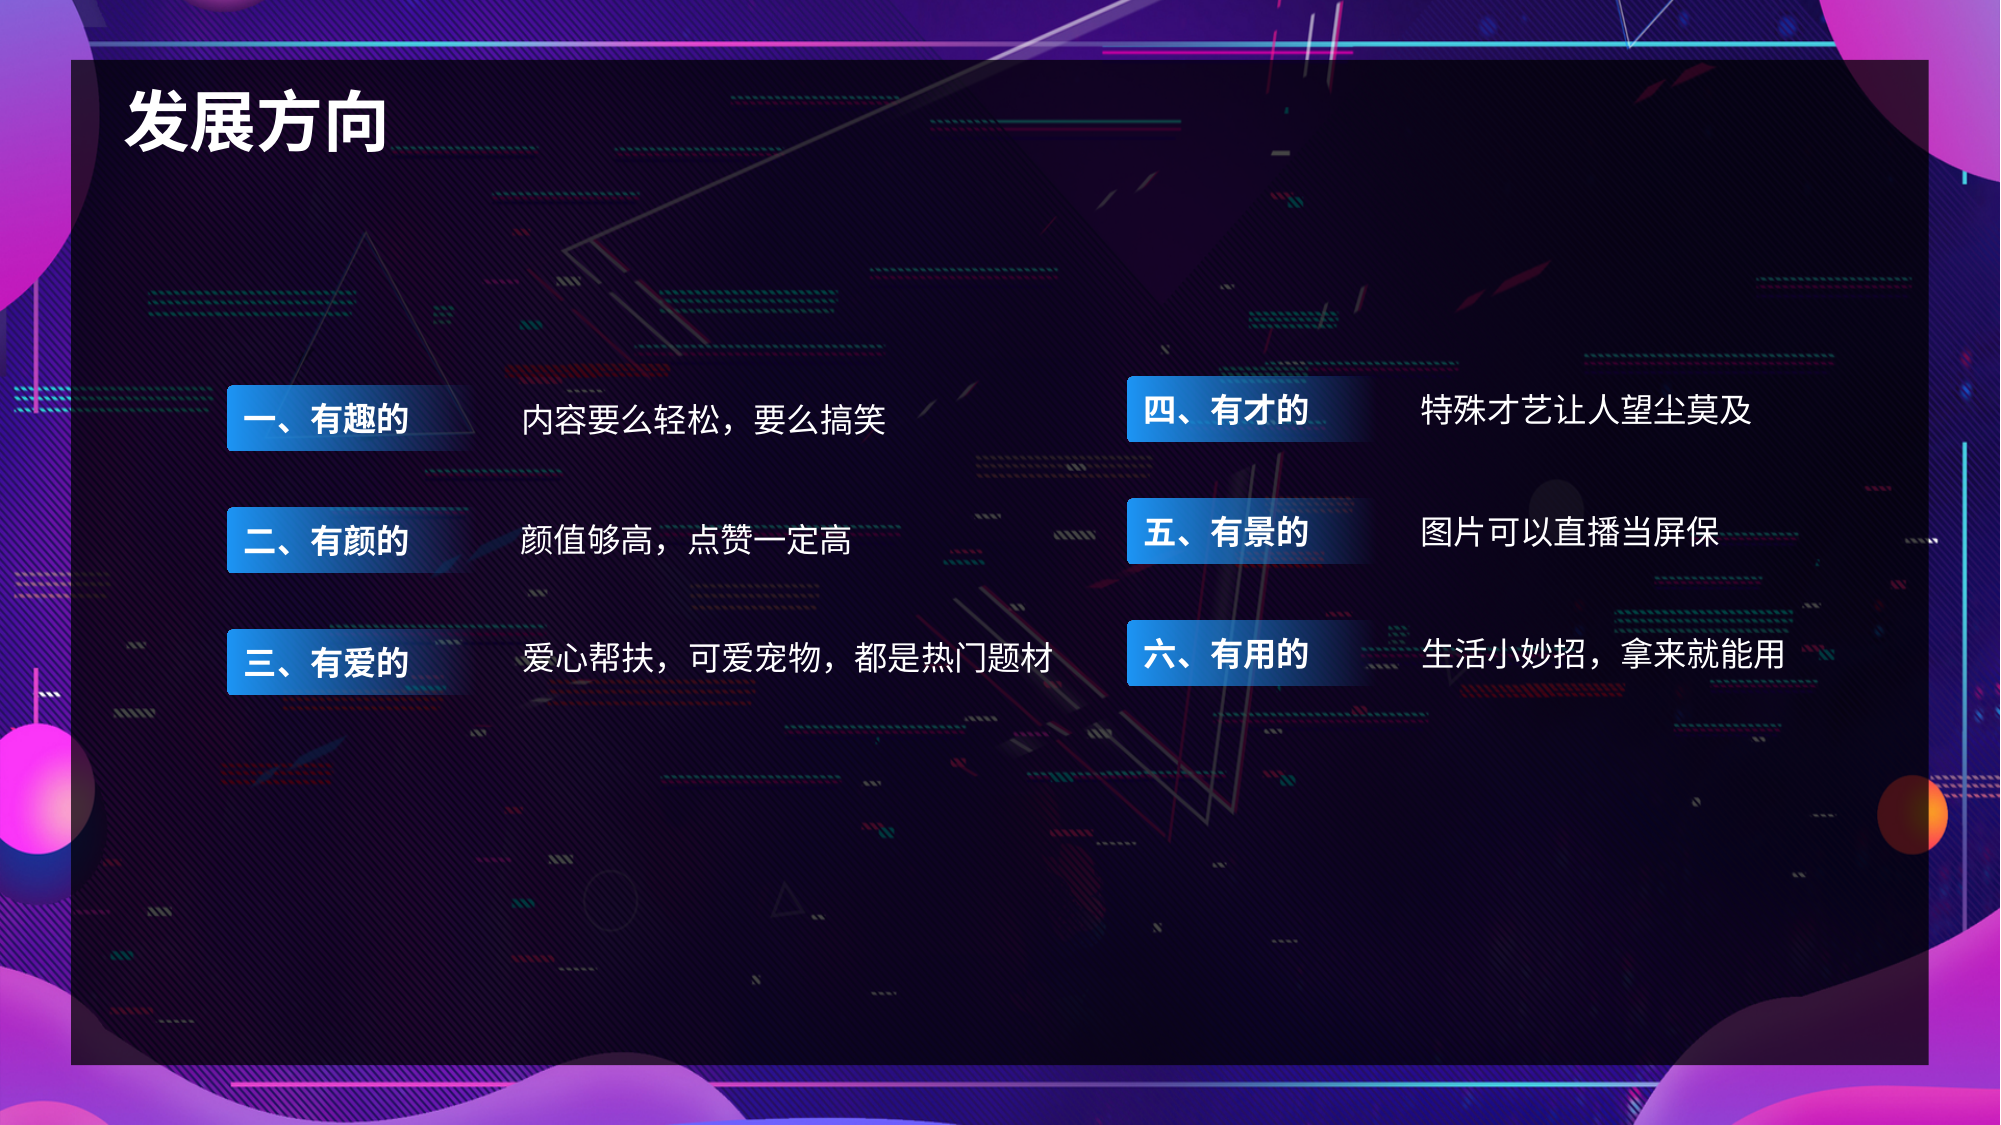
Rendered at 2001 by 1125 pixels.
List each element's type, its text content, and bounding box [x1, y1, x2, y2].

text_box 五、有景的 [1126, 497, 1378, 565]
text_box 二、有颜的 [226, 506, 478, 574]
text_box 生活小妙招，拿来就能用 [1406, 625, 1802, 681]
text_box 六、有用的 [1126, 619, 1378, 687]
text_box 特殊才艺让人望尘莫及 [1406, 381, 1769, 437]
text_box 一、有趣的 [226, 384, 478, 452]
text_box 四、有才的 [1126, 375, 1378, 443]
text_box 三、有爱的 [226, 628, 478, 696]
text_box 发展方向 [108, 72, 648, 168]
picture [0, 0, 2000, 1125]
text_box 爱心帮扶，可爱宠物，都是热门题材 [507, 629, 1070, 685]
text_box 图片可以直播当屏保 [1405, 503, 1735, 559]
text_box 内容要么轻松，要么搞笑 [506, 391, 902, 447]
text_box 颜值够高，点赞一定高 [506, 512, 869, 567]
